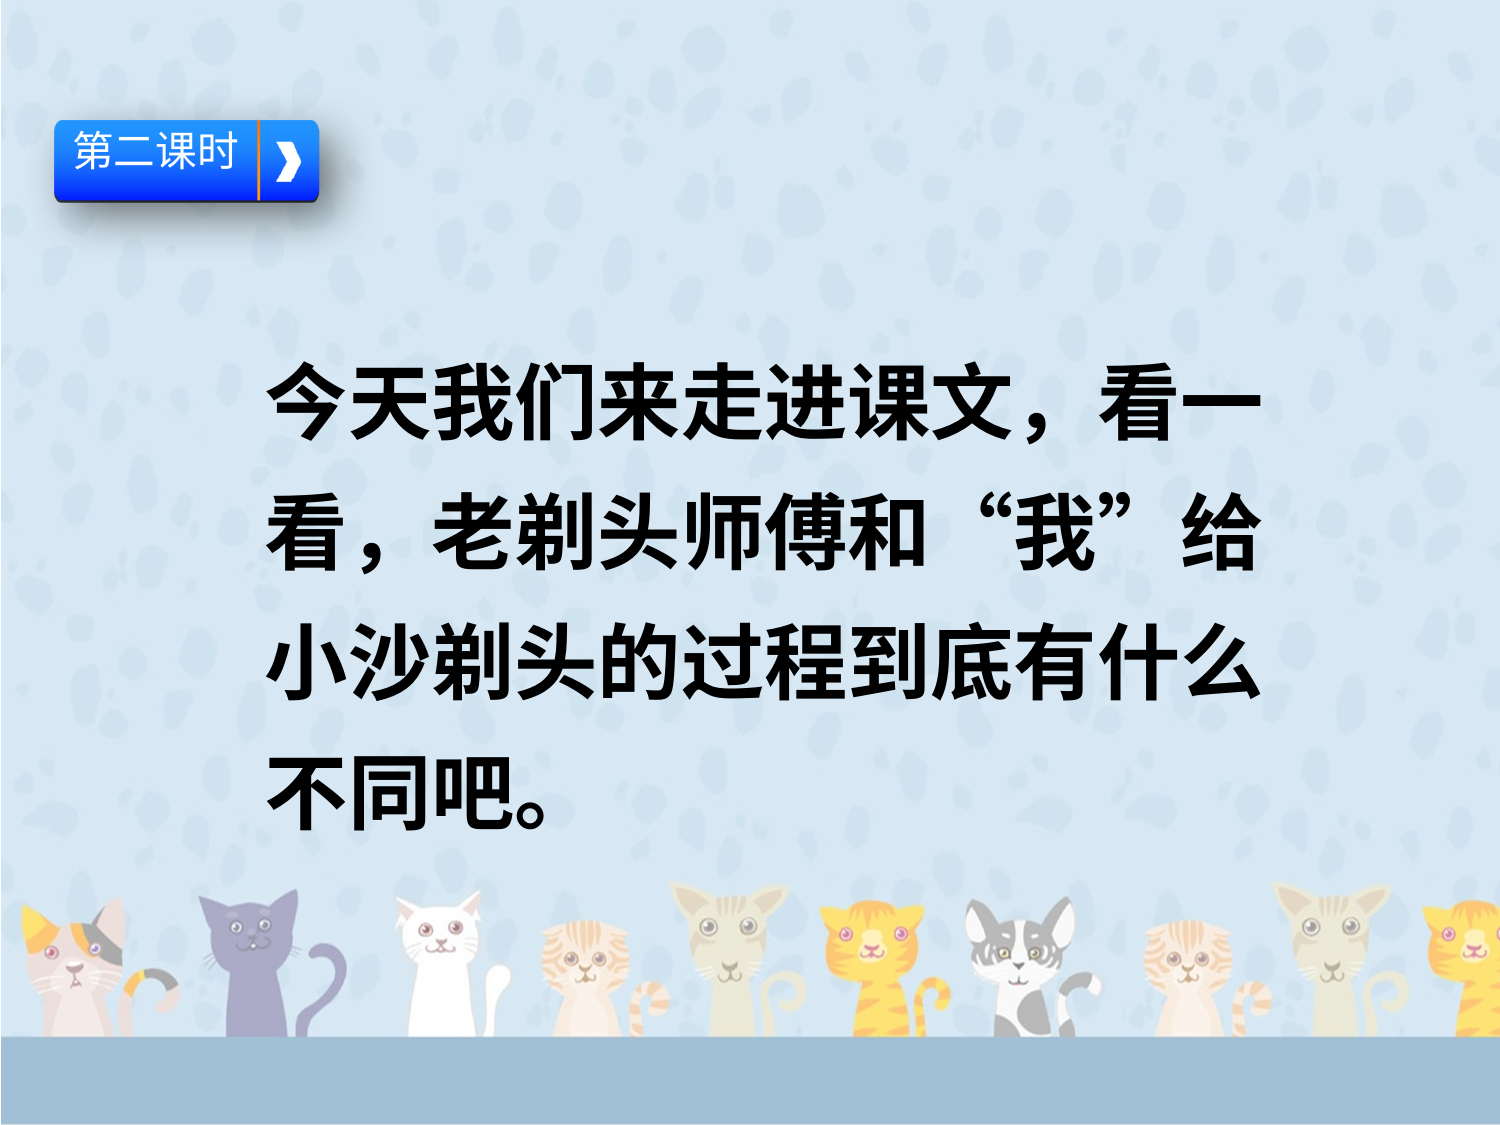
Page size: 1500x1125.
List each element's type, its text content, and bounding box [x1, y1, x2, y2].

text_box 今天我们来走进课文，看一看，老剃头师傅和“我”给小沙剃头的过程到底有什么不同吧。 [253, 314, 1326, 846]
picture [52, 119, 321, 203]
